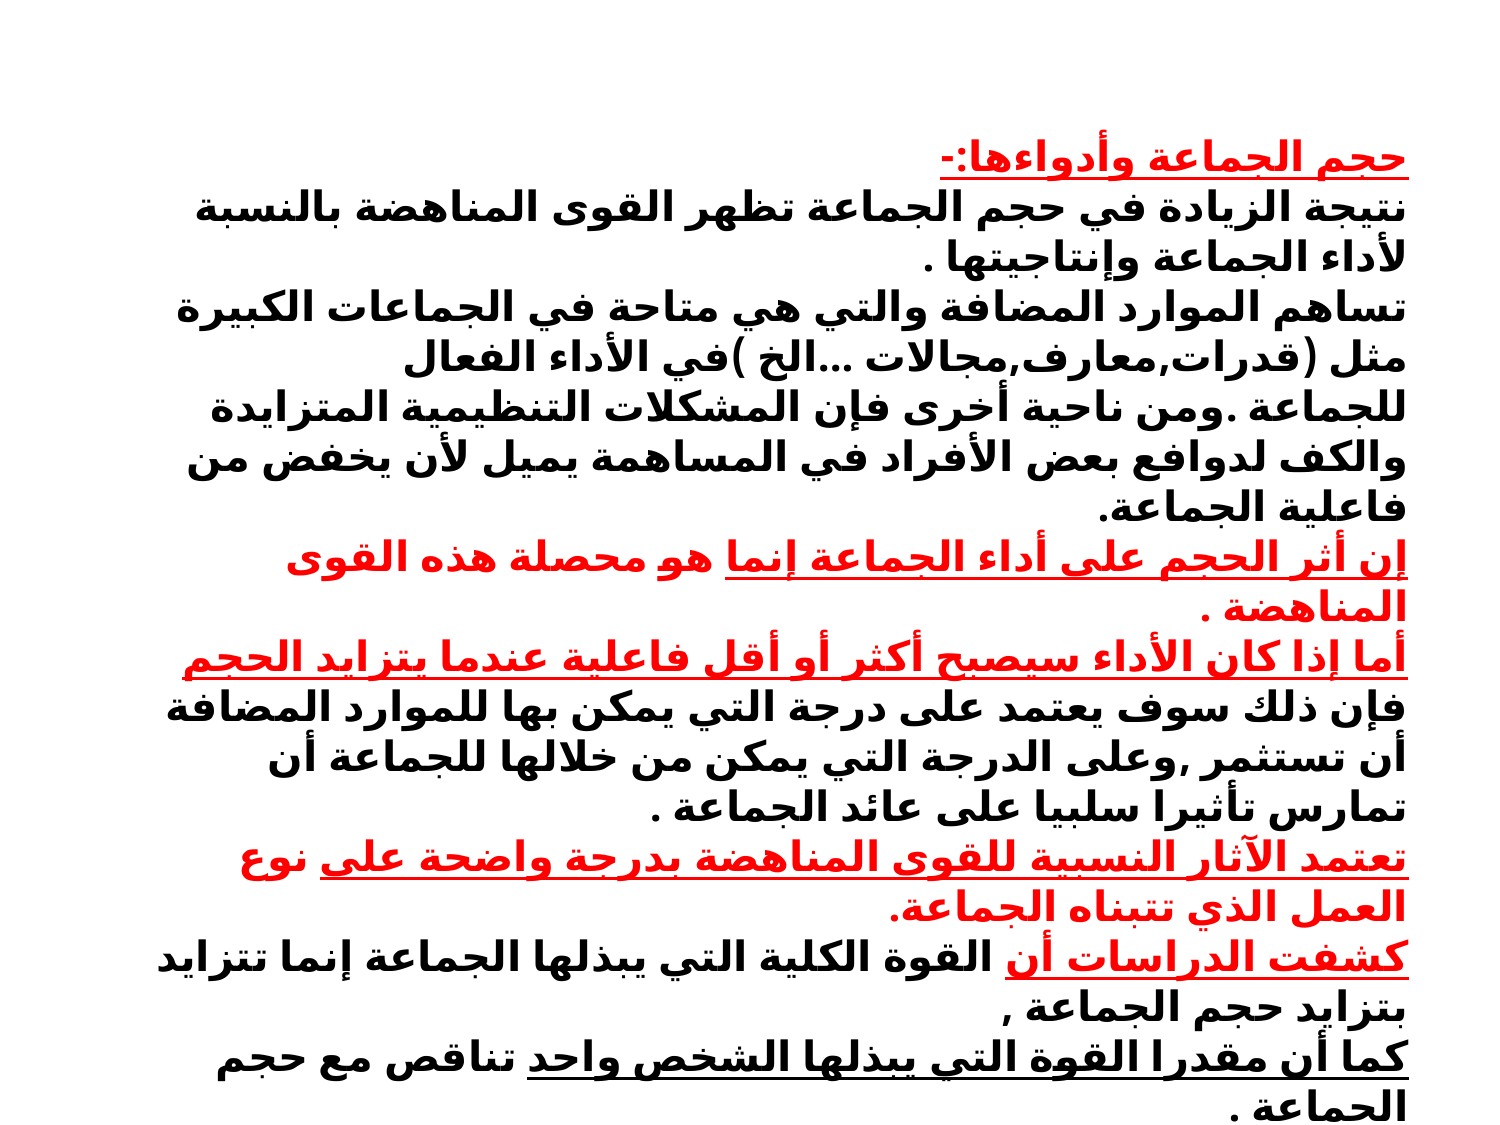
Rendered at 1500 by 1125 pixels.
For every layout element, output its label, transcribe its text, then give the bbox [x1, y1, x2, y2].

text_box حجم الجماعة وأدواءها:- نتيجة الزيادة في حجم الجماعة تظهر القوى المناهضة بالنسبة لأداء الجماعة وإنتاجيتها . تساهم الموارد المضافة والتي هي متاحة في الجماعات الكبيرة مثل (قدرات,معارف,مجالات ...الخ )في الأداء الفعال للجماعة .ومن ناحية أخرى فإن المشكلات التنظيمية المتزايدة والكف لدوافع بعض الأفراد في المساهمة يميل لأن يخفض من فاعلية الجماعة. إن أثر الحجم على أداء الجماعة إنما هو محصلة هذه القوى المناهضة . أما إذا كان الأداء سيصبح أكثر أو أقل فاعلية عندما يتزايد الحجم فإن ذلك سوف يعتمد على درجة التي يمكن بها للموارد المضافة أن تستثمر ,وعلى الدرجة التي يمكن من خلالها للجماعة أن تمارس تأثيرا سلبيا على عائد الجماعة . تعتمد الآثار النسبية للقوى المناهضة بدرجة واضحة على نوع العمل الذي تتبناه الجماعة. كشفت الدراسات أن القوة الكلية التي يبذلها الجماعة إنما تتزايد بتزايد حجم الجماعة , كما أن مقدرا القوة التي يبذلها الشخص واحد تناقص مع حجم الجماعة . عندما يكون العمل منفصلا فإن الطاقة الكامنة لأداء الجماعة تتحدد بواسطة أكثر أعضاء الجماعة كفاءة ومن ثم فإن أثر حجم الجماعة على الأداء إنما هو دالة لنسبة الأفراد الذين يمكن أن يكون لديهم القدرة على العمل [112, 122, 1424, 1125]
